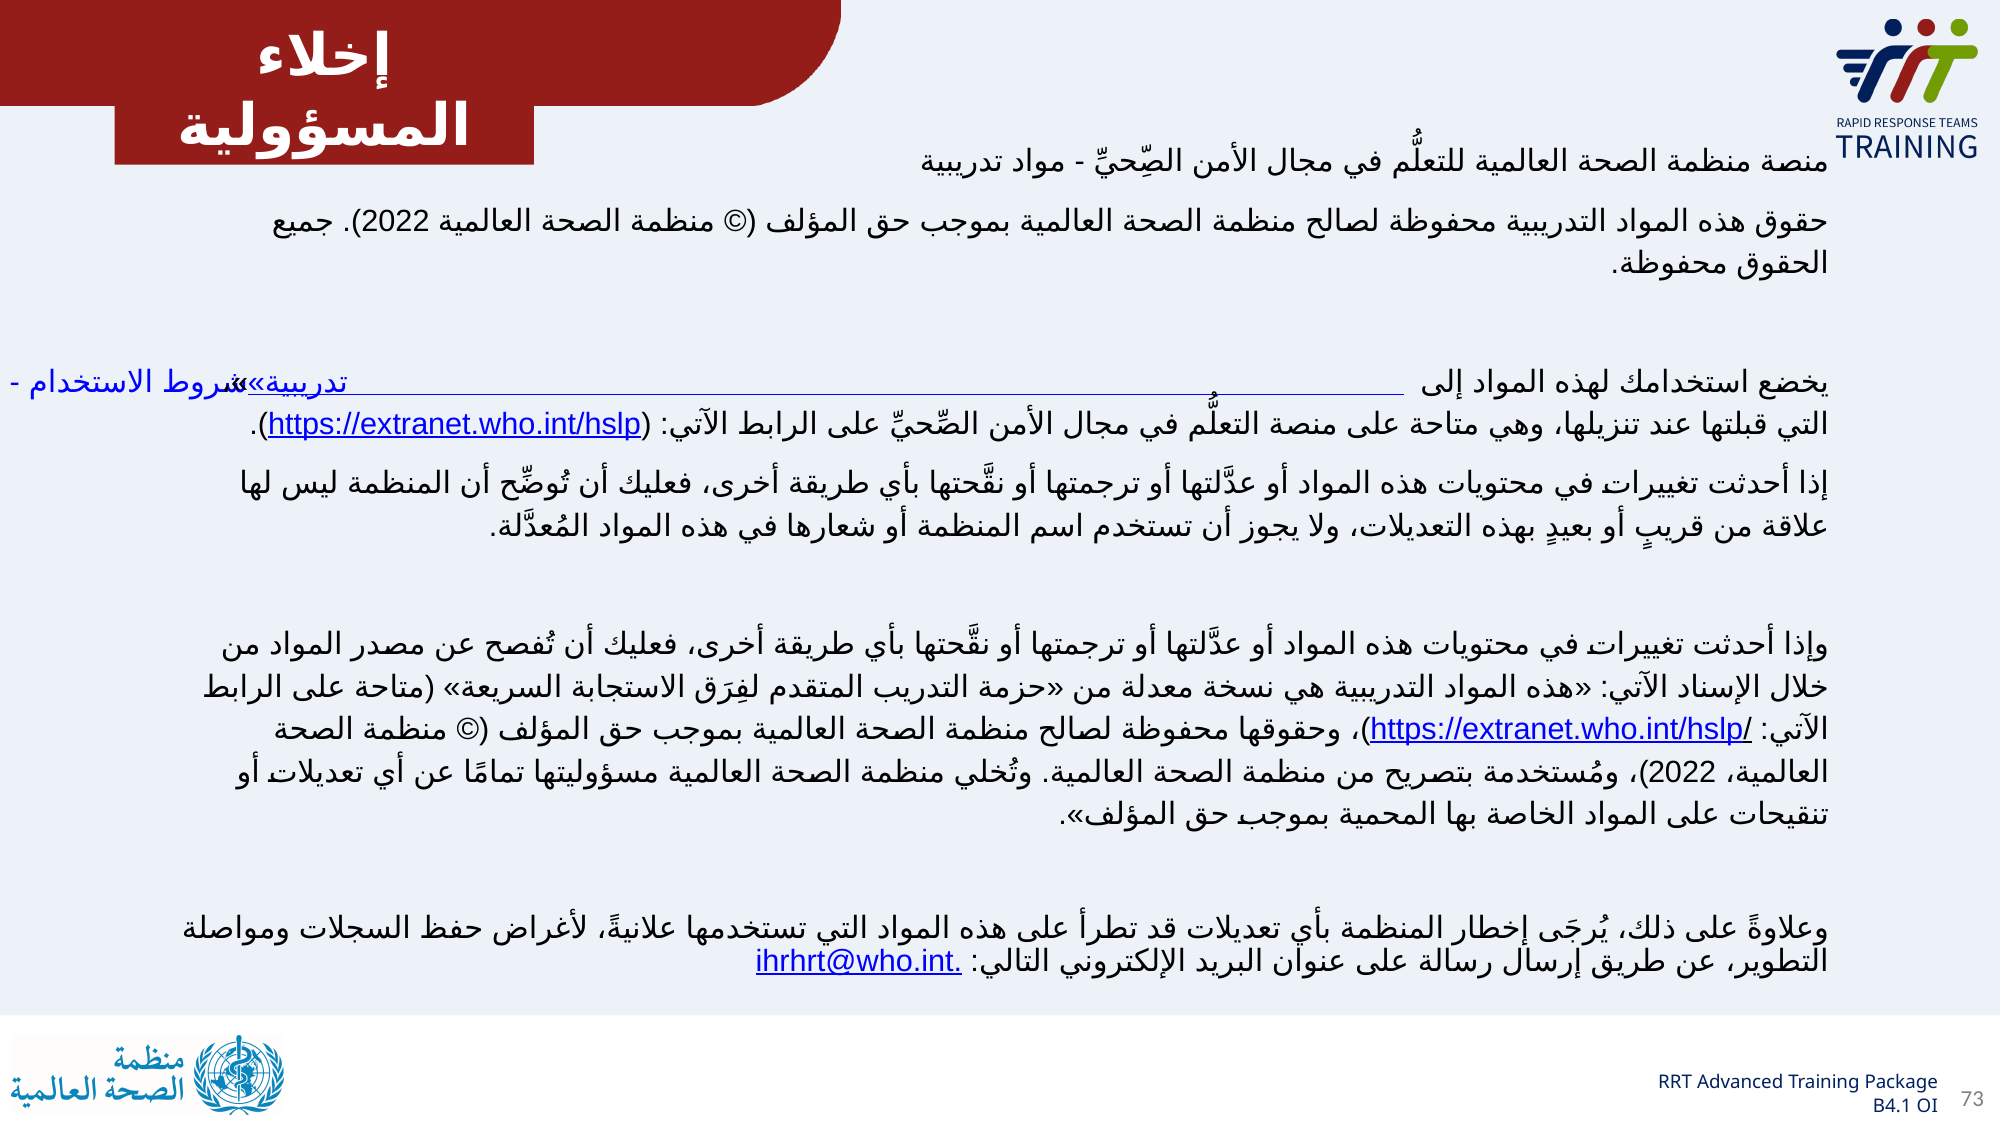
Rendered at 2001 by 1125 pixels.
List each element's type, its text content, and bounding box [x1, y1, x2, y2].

picture [1835, 19, 1978, 167]
list منصة منظمة الصحة العالمية للتعلُّم في مجال الأمن الصِّحيِّ - مواد تدريبية حقوق هذه المواد التدريبية محفوظة لصالح منظمة الصحة العالمية بموجب حق المؤلف (© منظمة الصحة العالمية 2022). جميع الحقوق محفوظة. يخضع استخدامك لهذه المواد إلى «شروط الاستخدام - منصة منظمة الصحة العالمية للتعلُّم في مجال الأمن الصِّحيِّ، مواد تدريبية»، التي قبلتها عند تنزيلها، وهي متاحة على منصة التعلُّم في مجال الأمن الصِّحيِّ على الرابط الآتي: (https://extranet.who.int/hslp). إذا أحدثت تغييرات في محتويات هذه المواد أو عدَّلتها أو ترجمتها أو نقَّحتها بأي طريقة أخرى، فعليك أن تُوضِّح أن المنظمة ليس لها علاقة من قريبٍ أو بعيدٍ بهذه التعديلات، ولا يجوز أن تستخدم اسم المنظمة أو شعارها في هذه المواد المُعدَّلة. وإذا أحدثت تغييرات في محتويات هذه المواد أو عدَّلتها أو ترجمتها أو نقَّحتها بأي طريقة أخرى، فعليك أن تُفصح عن مصدر المواد من خلال الإسناد الآتي: «هذه المواد التدريبية هي نسخة معدلة من «حزمة التدريب المتقدم لفِرَق الاستجابة السريعة» (متاحة على الرابط الآتي: https://extranet.who.int/hslp/)، وحقوقها محفوظة لصالح منظمة الصحة العالمية بموجب حق المؤلف (© منظمة الصحة العالمية، 2022)، ومُستخدمة بتصريح من منظمة الصحة العالمية. وتُخلي منظمة الصحة العالمية مسؤوليتها تمامًا عن أي تعديلات أو تنقيحات على المواد الخاصة بها المحمية بموجب حق المؤلف». وعلاوةً على ذلك، يُرجَى إخطار المنظمة بأي تعديلات قد تطرأ على هذه المواد التي تستخدمها علانيةً، لأغراض حفظ السجلات ومواصلة التطوير، عن طريق إرسال رسالة على عنوان البريد الإلكتروني التالي: ihrhrt@who.int. [170, 134, 1830, 991]
picture [241, 1050, 247, 1059]
text_box إخلاء المسؤولية [114, 9, 534, 165]
picture [11, 1035, 284, 1115]
picture [0, 0, 841, 106]
